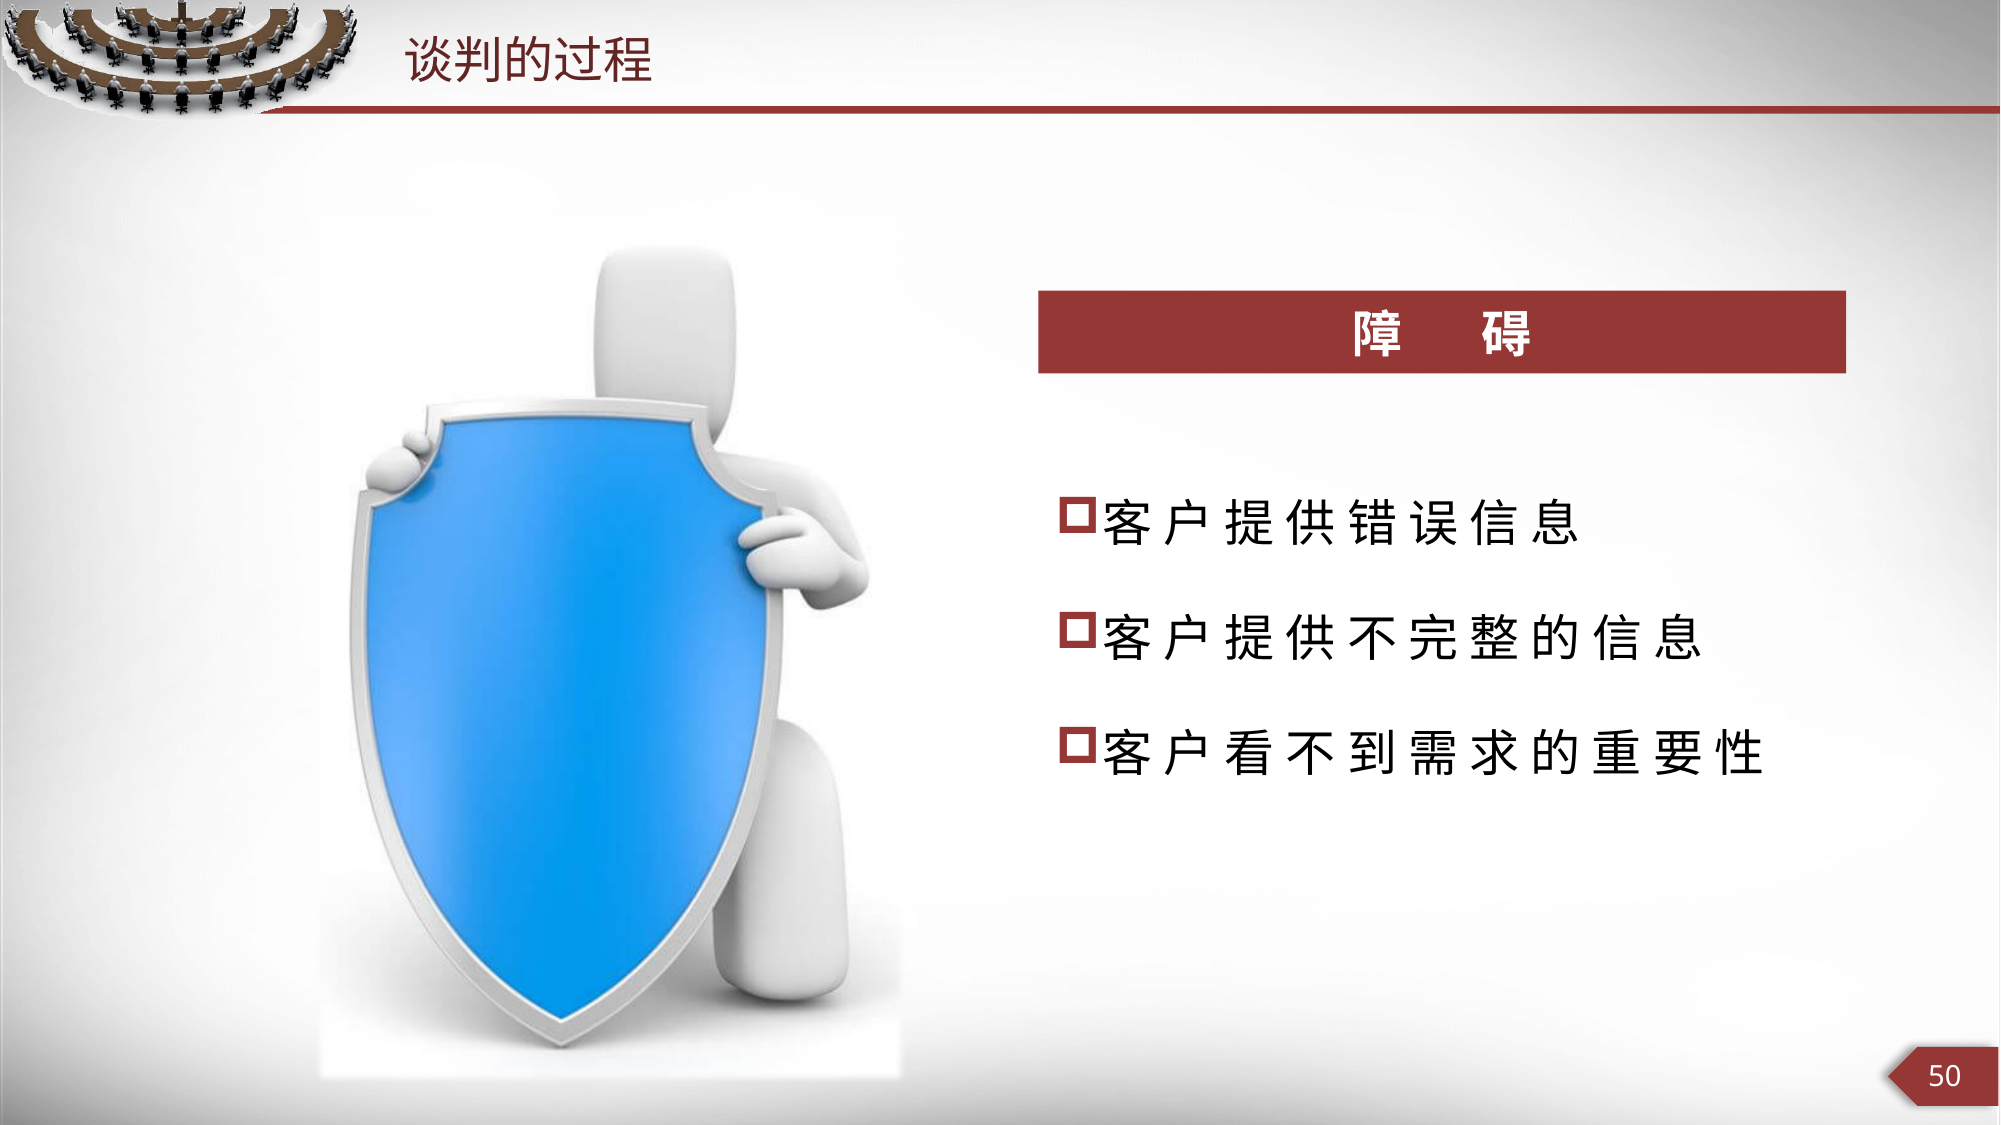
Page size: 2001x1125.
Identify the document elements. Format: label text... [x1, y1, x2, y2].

picture [0, 0, 2001, 1125]
list 谈判的过程 [388, 11, 1074, 107]
text_box 障 碍 [1038, 290, 1847, 374]
slide_number 50 [1889, 1046, 2000, 1107]
text_box 客 户 提 供 错 误 信 息 客 户 提 供 不 完 整 的 信 息 客 户 看 不 到 需 求 的 重 要 性 [1040, 453, 1847, 789]
